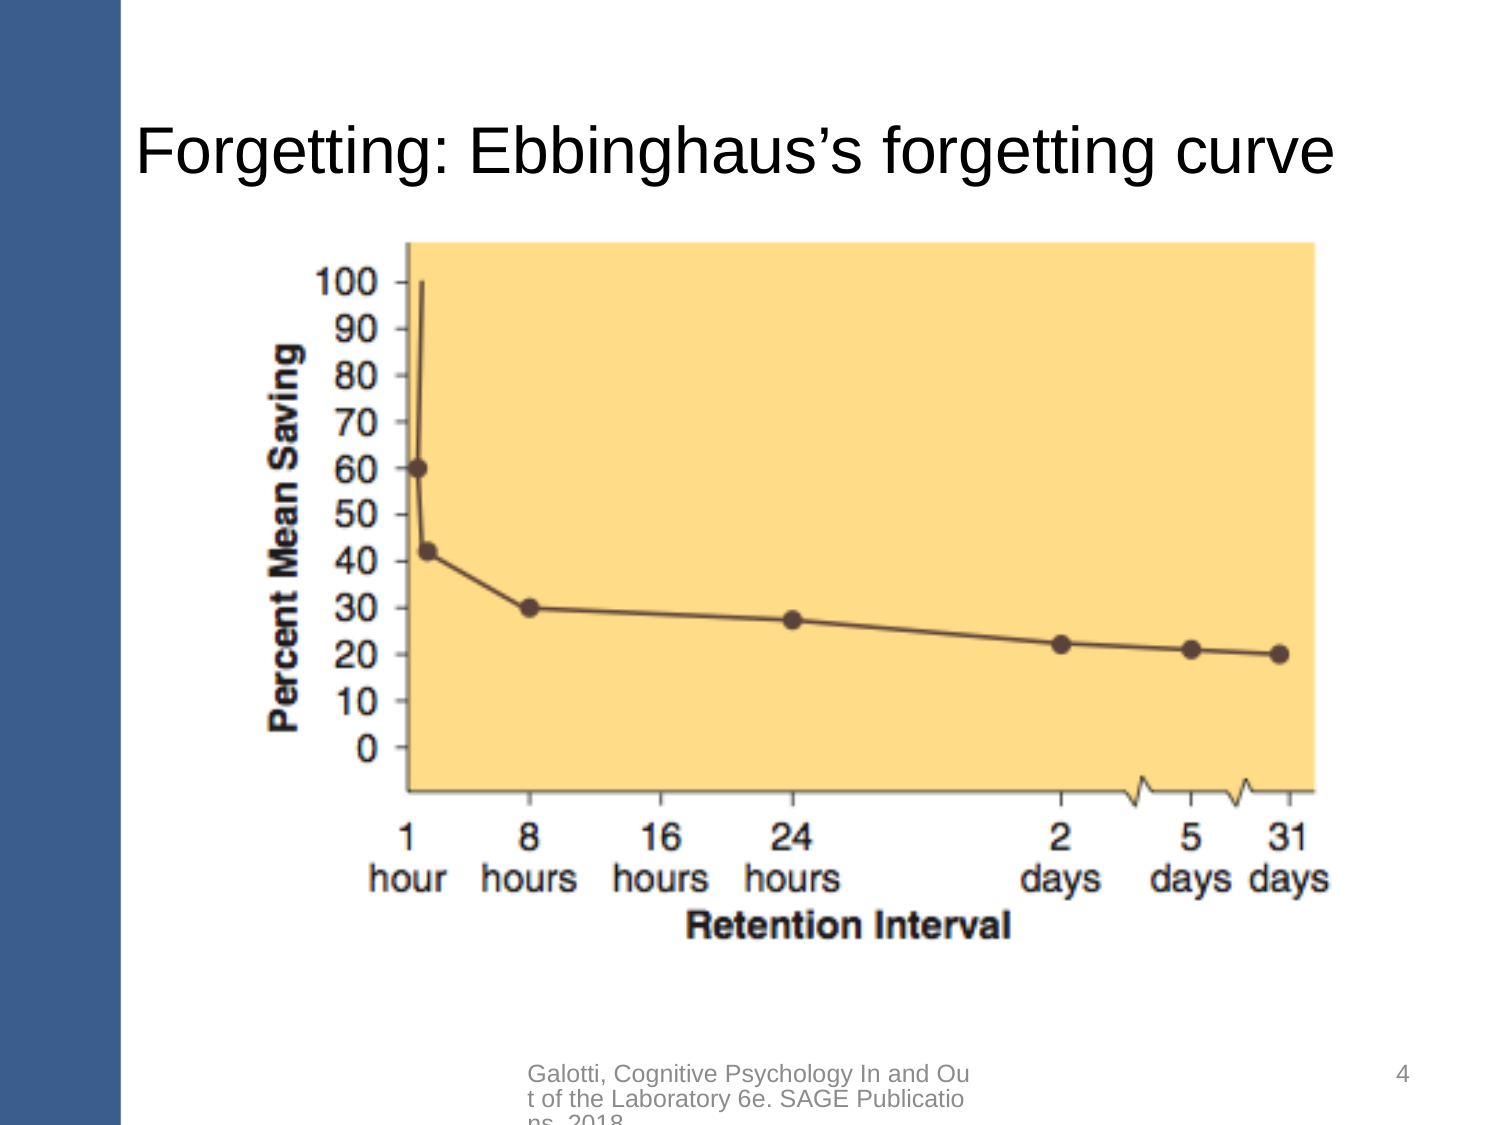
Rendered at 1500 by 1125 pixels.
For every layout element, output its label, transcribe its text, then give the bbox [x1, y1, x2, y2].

footer Galotti, Cognitive Psychology In and Out of the Laboratory 6e. SAGE Publications, 2018. [512, 1042, 988, 1103]
slide_number 4 [1074, 1042, 1425, 1103]
title Forgetting: Ebbinghaus’s forgetting curve [120, 69, 1471, 225]
picture [0, 0, 1500, 1125]
